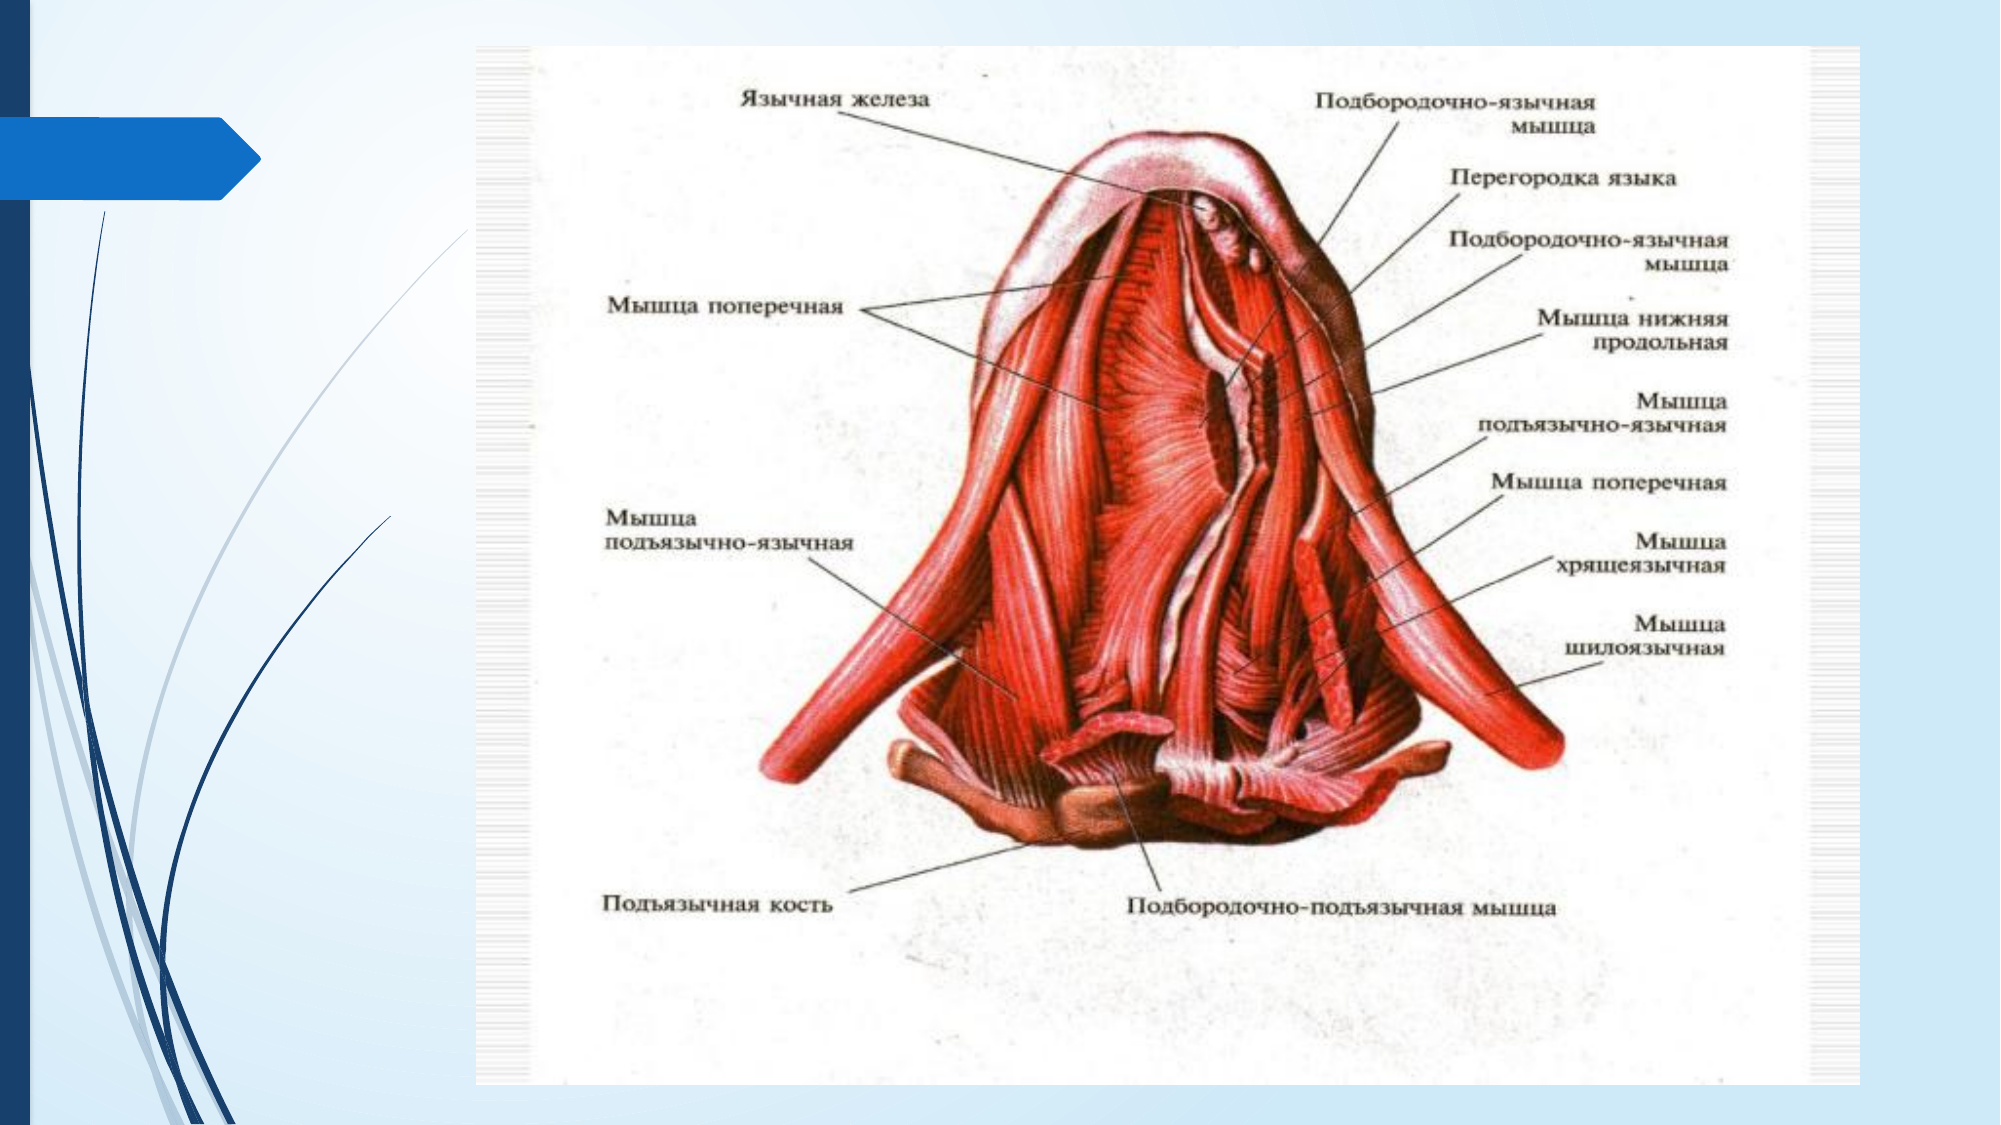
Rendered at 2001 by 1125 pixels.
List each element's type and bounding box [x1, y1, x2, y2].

picture [475, 46, 1860, 1085]
